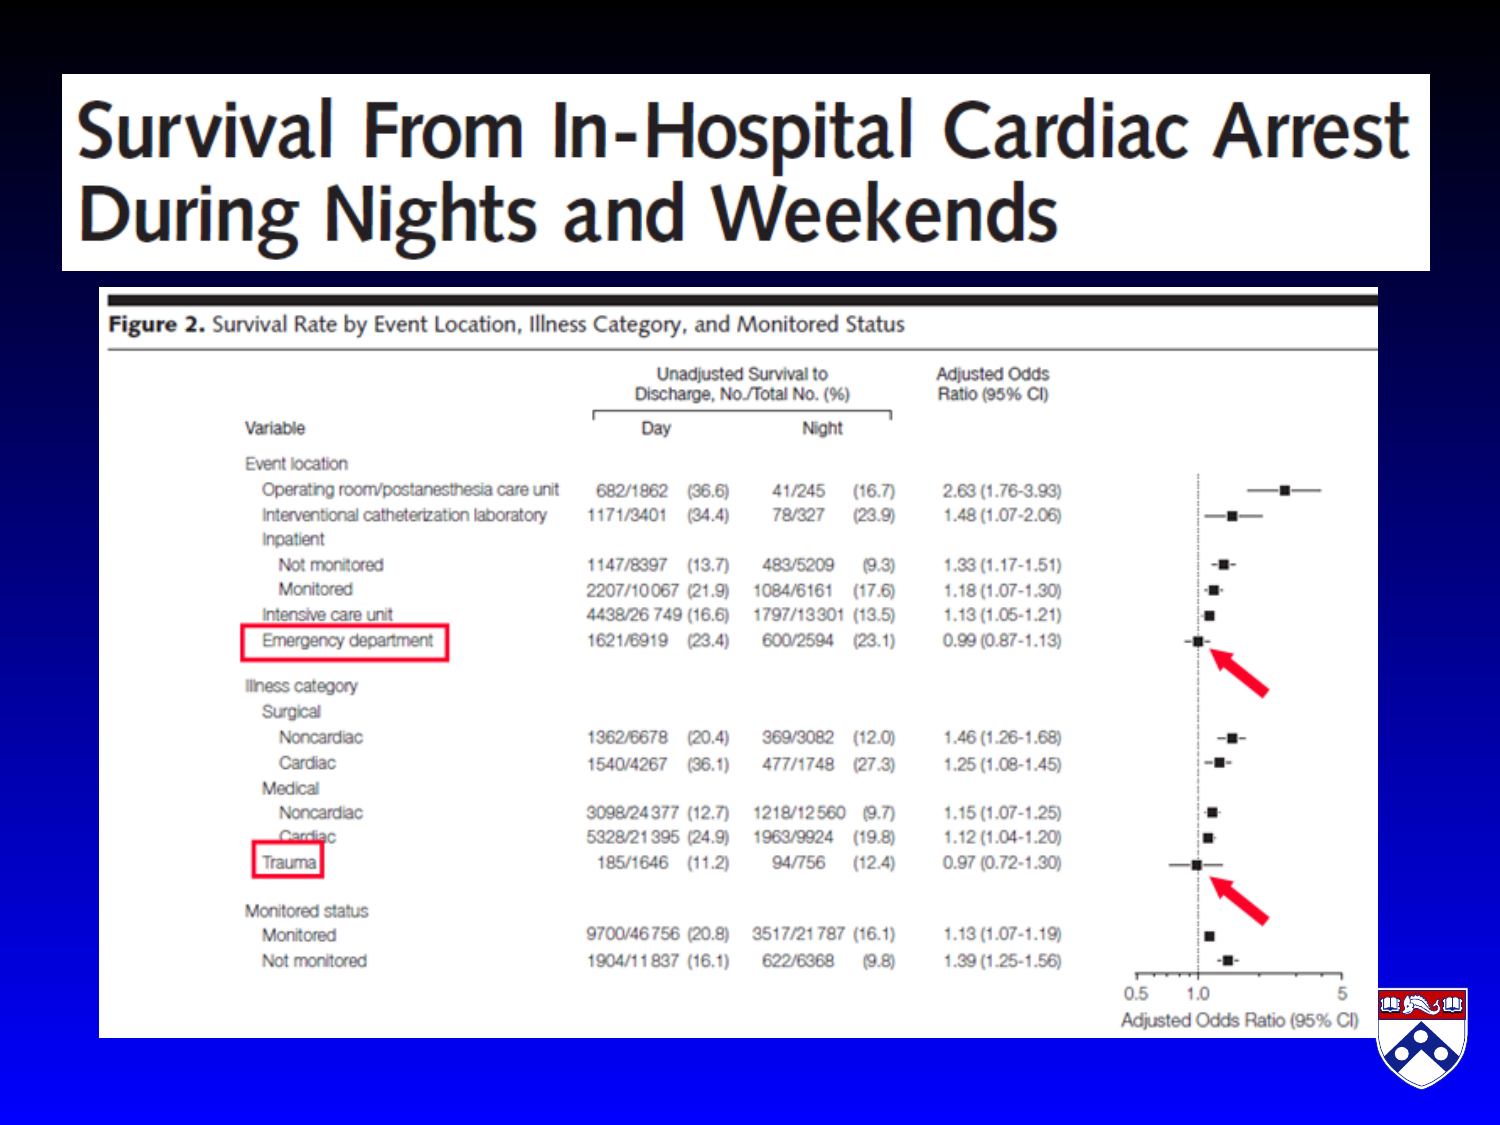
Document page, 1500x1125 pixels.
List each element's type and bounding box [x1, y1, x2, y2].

text_box [62, 74, 1430, 1038]
